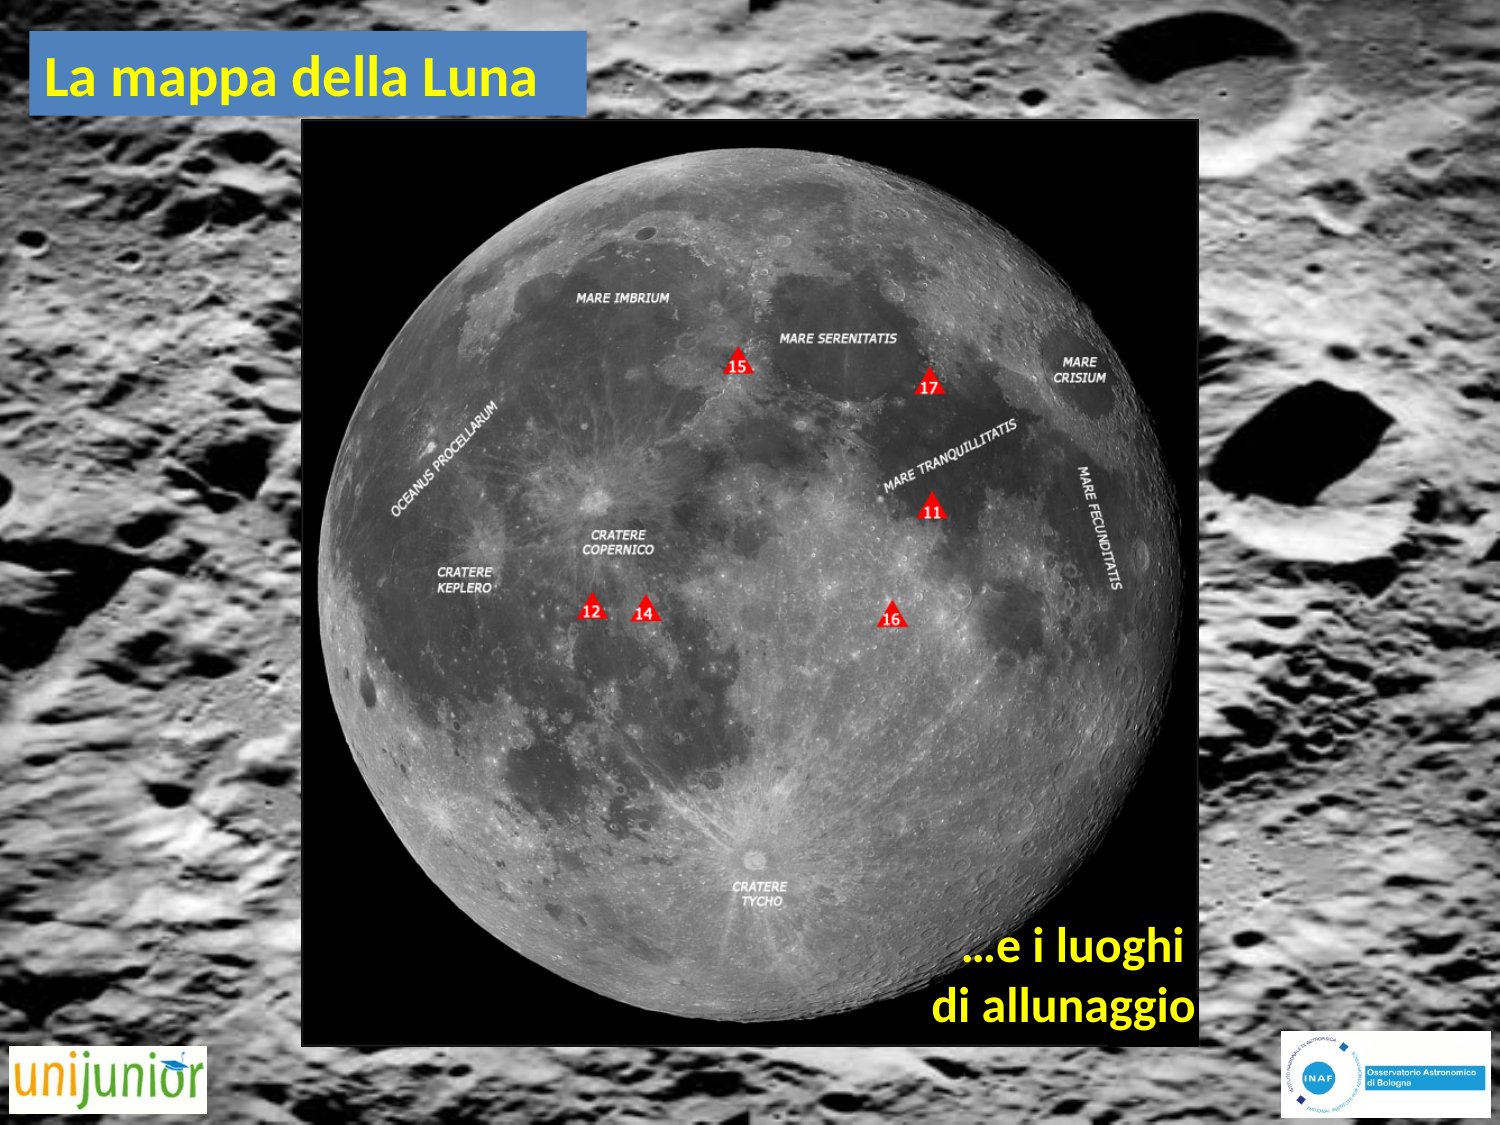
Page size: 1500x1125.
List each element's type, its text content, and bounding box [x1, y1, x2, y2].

picture [0, 0, 1500, 1125]
text_box La mappa della Luna [29, 30, 587, 116]
text_box …e i luoghi di allunaggio [1204, 905, 1211, 1040]
